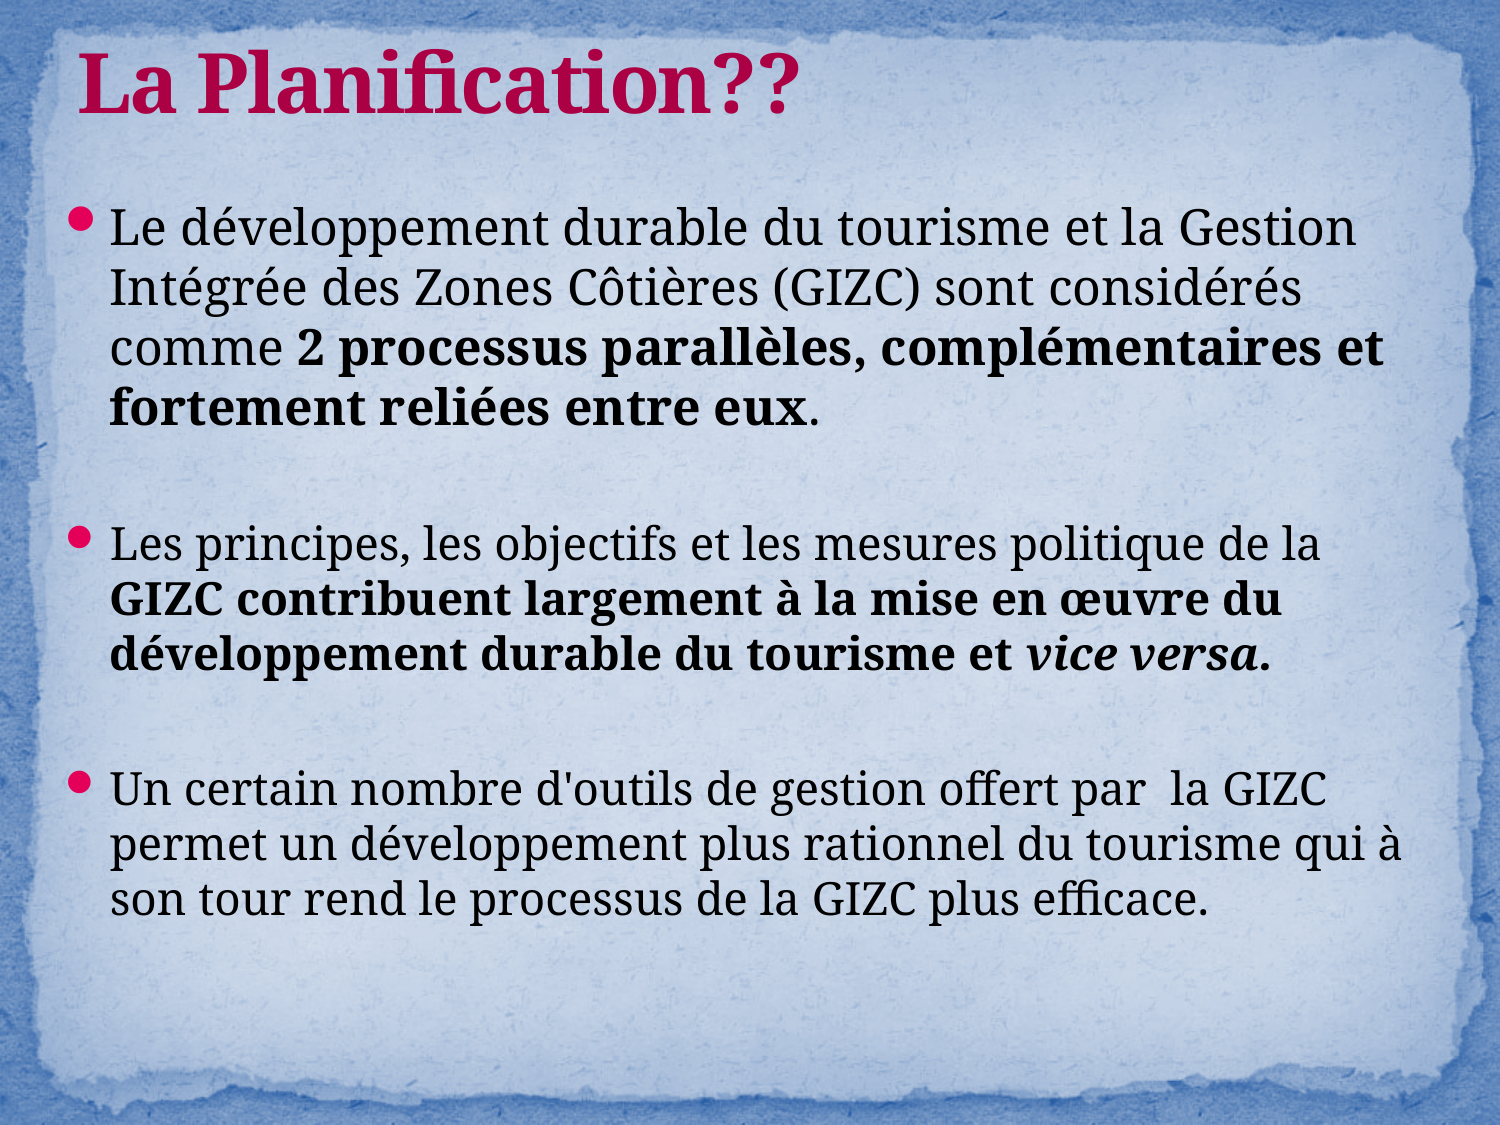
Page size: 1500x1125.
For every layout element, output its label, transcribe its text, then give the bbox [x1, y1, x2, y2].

title La Planification?? [62, 0, 1500, 138]
list Le développement durable du tourisme et la Gestion Intégrée des Zones Côtières (GIZC) sont considérés comme 2 processus parallèles, complémentaires et fortement reliées entre eux. Les principes, les objectifs et les mesures politique de la GIZC contribuent largement à la mise en œuvre du développement durable du tourisme et vice versa. Un certain nombre d'outils de gestion offert par la GIZC permet un développement plus rationnel du tourisme qui à son tour rend le processus de la GIZC plus efficace. [50, 187, 1438, 938]
